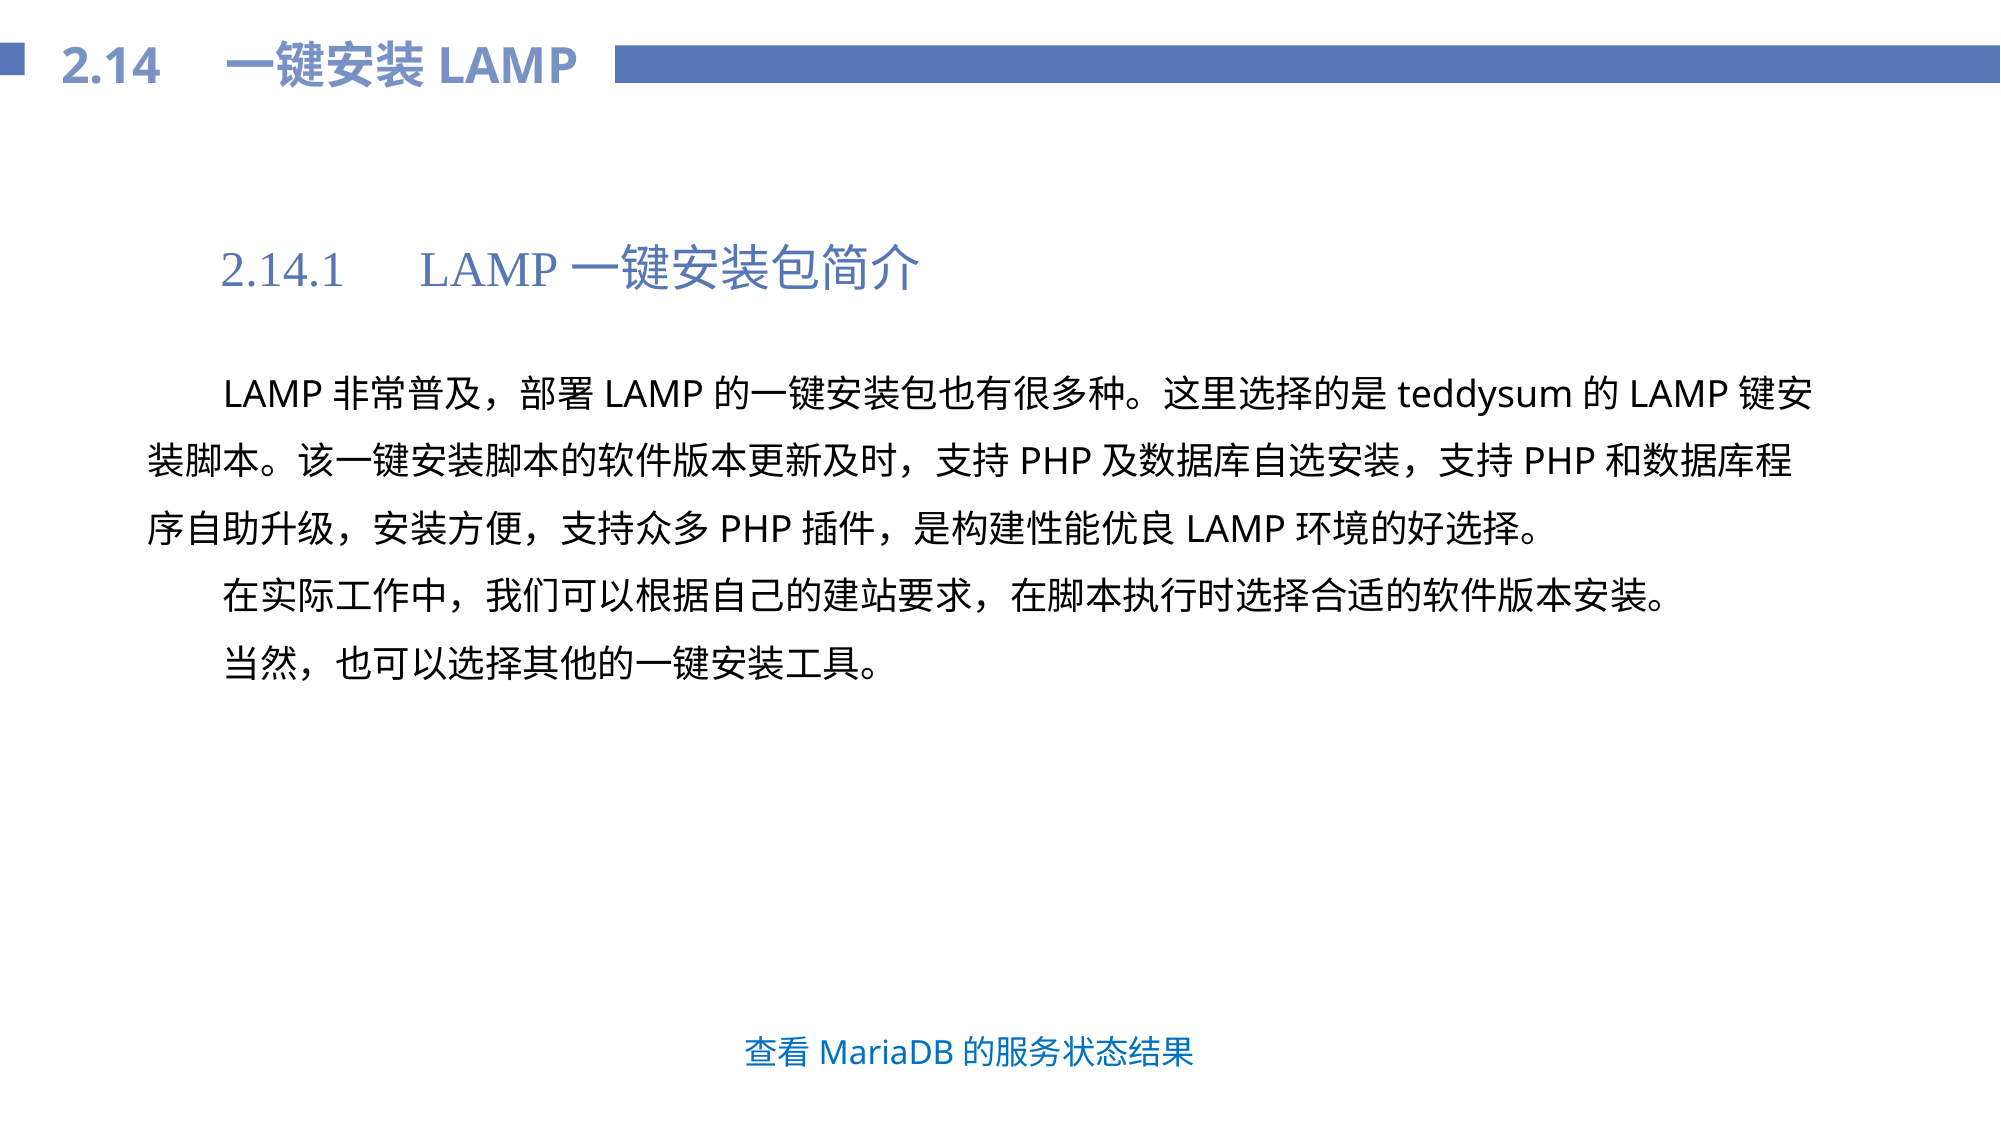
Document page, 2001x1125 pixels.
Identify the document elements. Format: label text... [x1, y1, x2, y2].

text_box [0, 41, 26, 76]
text_box LAMP非常普及，部署LAMP的一键安装包也有很多种。这里选择的是teddysum的LAMP键安装脚本。该一键安装脚本的软件版本更新及时，支持PHP及数据库自选安装，支持PHP和数据库程序自助升级，安装方便，支持众多PHP插件，是构建性能优良LAMP环境的好选择。 在实际工作中，我们可以根据自己的建站要求，在脚本执行时选择合适的软件版本安装。 当然，也可以选择其他的一键安装工具。 [147, 347, 1830, 685]
text_box 2.14 一键安装LAMP [61, 33, 579, 94]
text_box 查看MariaDB的服务状态结果 [729, 1024, 1217, 1079]
text_box 2.14.1 LAMP一键安装包简介 [205, 229, 1121, 304]
text_box [614, 44, 2000, 84]
